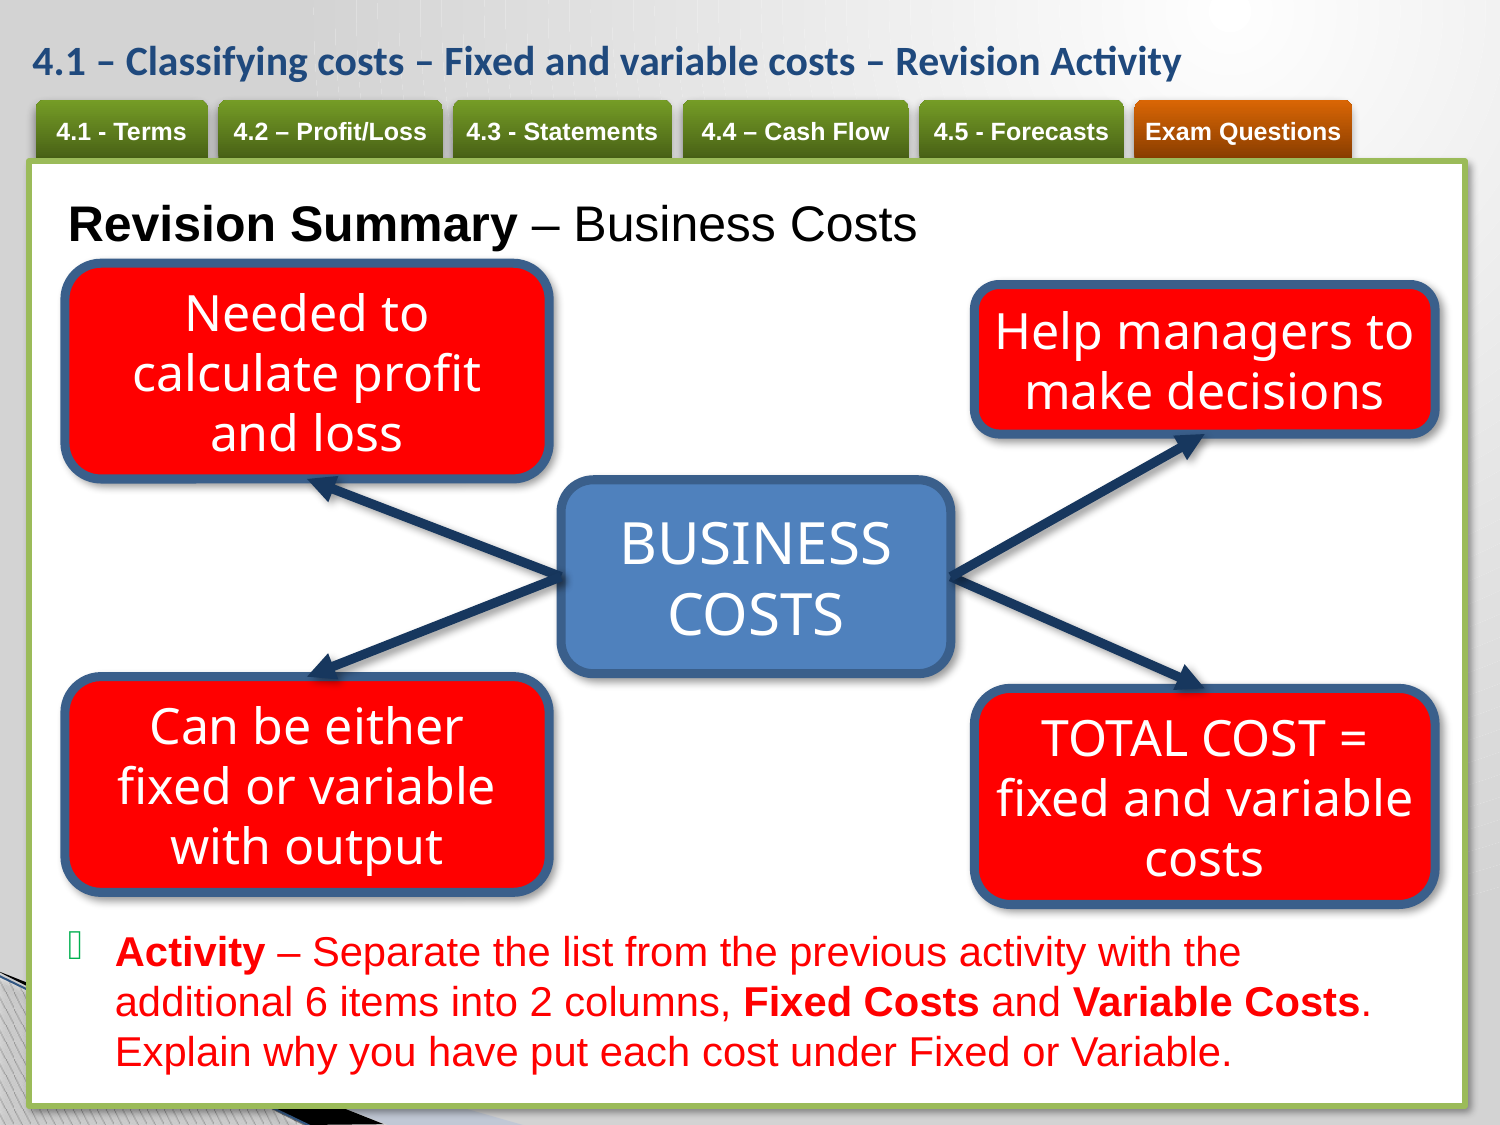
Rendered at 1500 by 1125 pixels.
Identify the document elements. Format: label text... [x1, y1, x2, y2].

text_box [950, 468, 1205, 577]
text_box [950, 588, 1205, 688]
text_box Activity – Separate the list from the previous activity with the additional 6 items into 2 columns, Fixed Costs and Variable Costs. Explain why you have put each cost under Fixed or Variable. [53, 916, 1447, 1082]
text_box Revision Summary – Business Costs [53, 184, 1447, 260]
text_box Needed to calculate profit and loss [60, 260, 554, 484]
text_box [306, 479, 562, 576]
title 4.1 – Classifying costs – Fixed and variable costs – Revision Activity [17, 7, 1282, 110]
text_box TOTAL COST = fixed and variable costs [969, 683, 1440, 910]
text_box Help managers to make decisions [969, 280, 1440, 439]
text_box BUSINESS COSTS [566, 475, 944, 679]
picture [281, 1114, 303, 1125]
text_box Can be either fixed or variable with output [60, 672, 554, 897]
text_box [306, 576, 562, 676]
